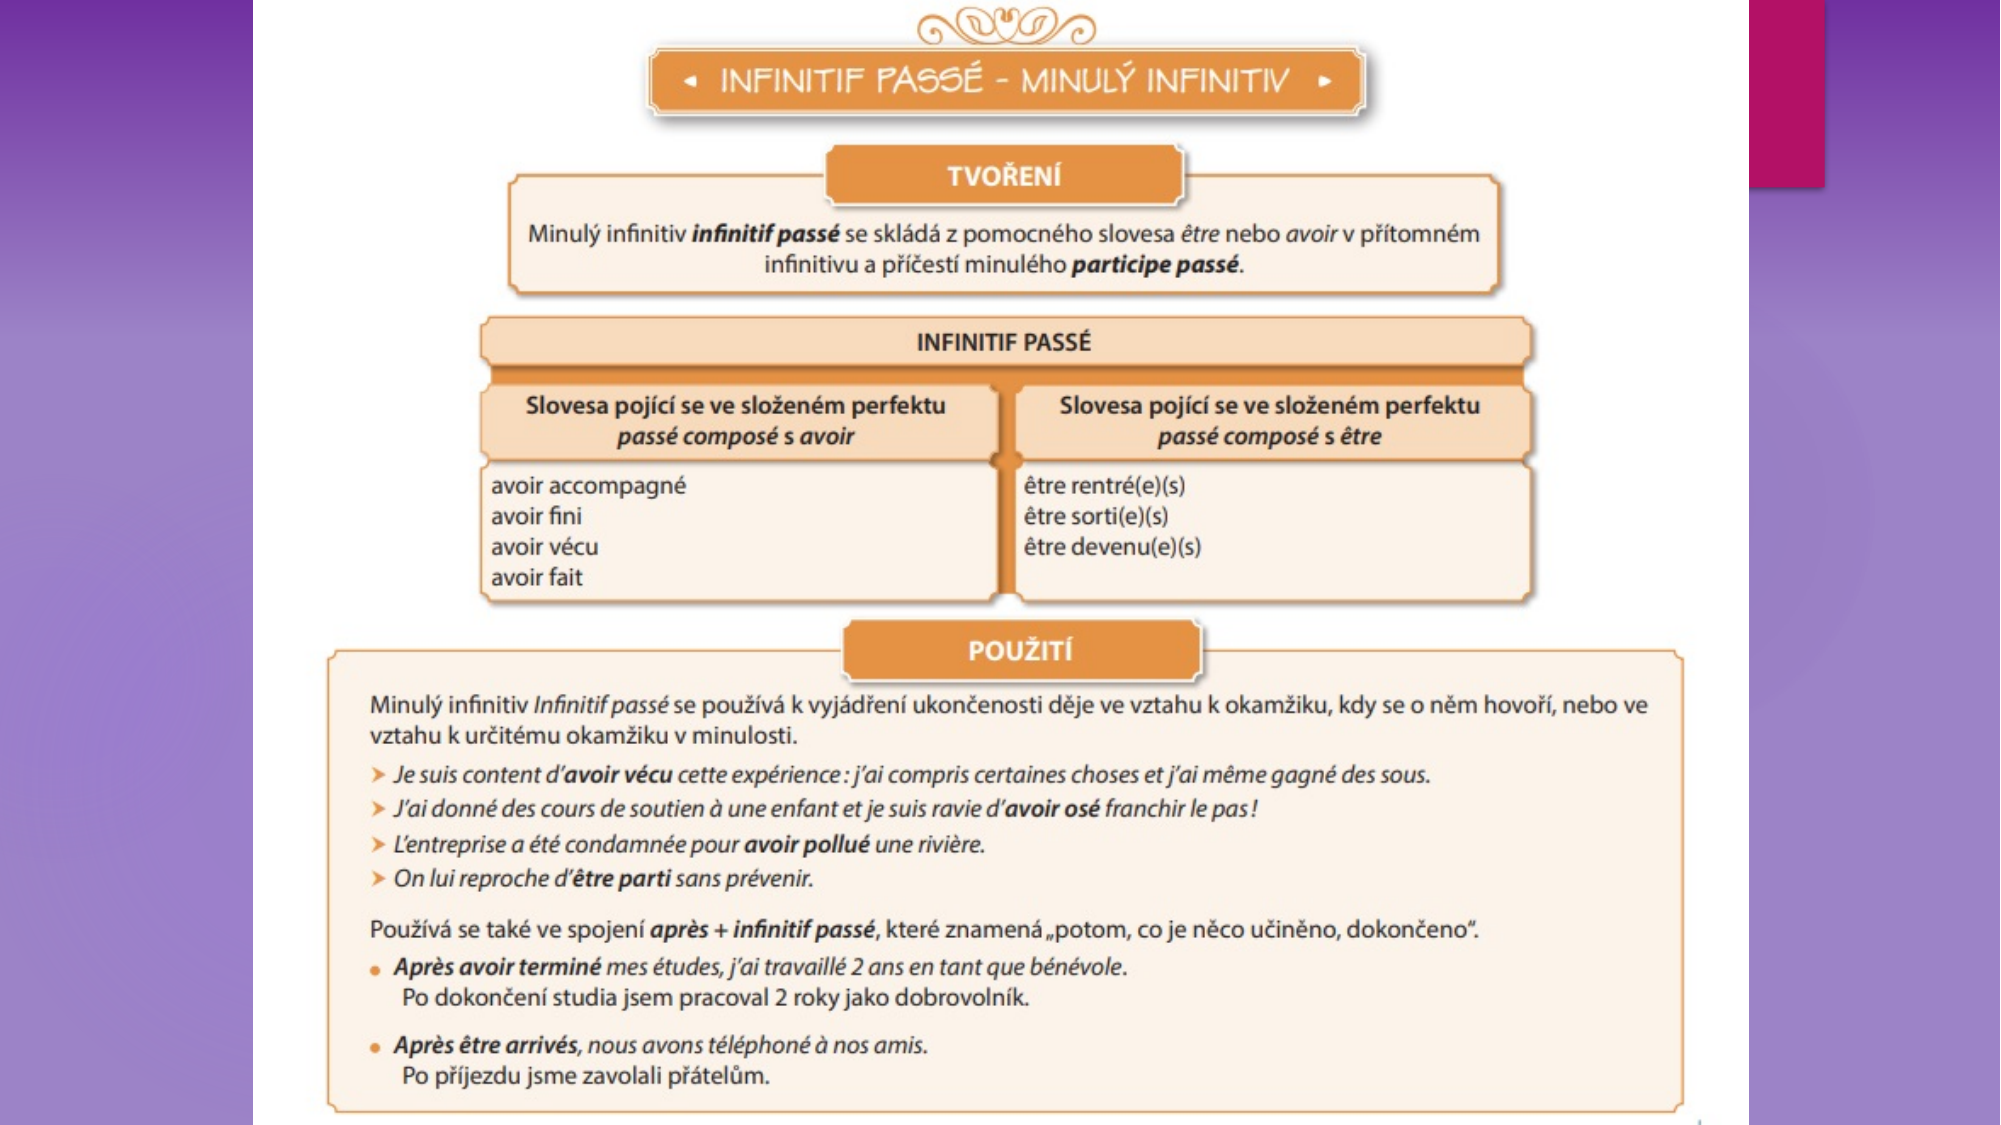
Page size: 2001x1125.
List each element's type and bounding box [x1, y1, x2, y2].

picture [0, 0, 1749, 1125]
